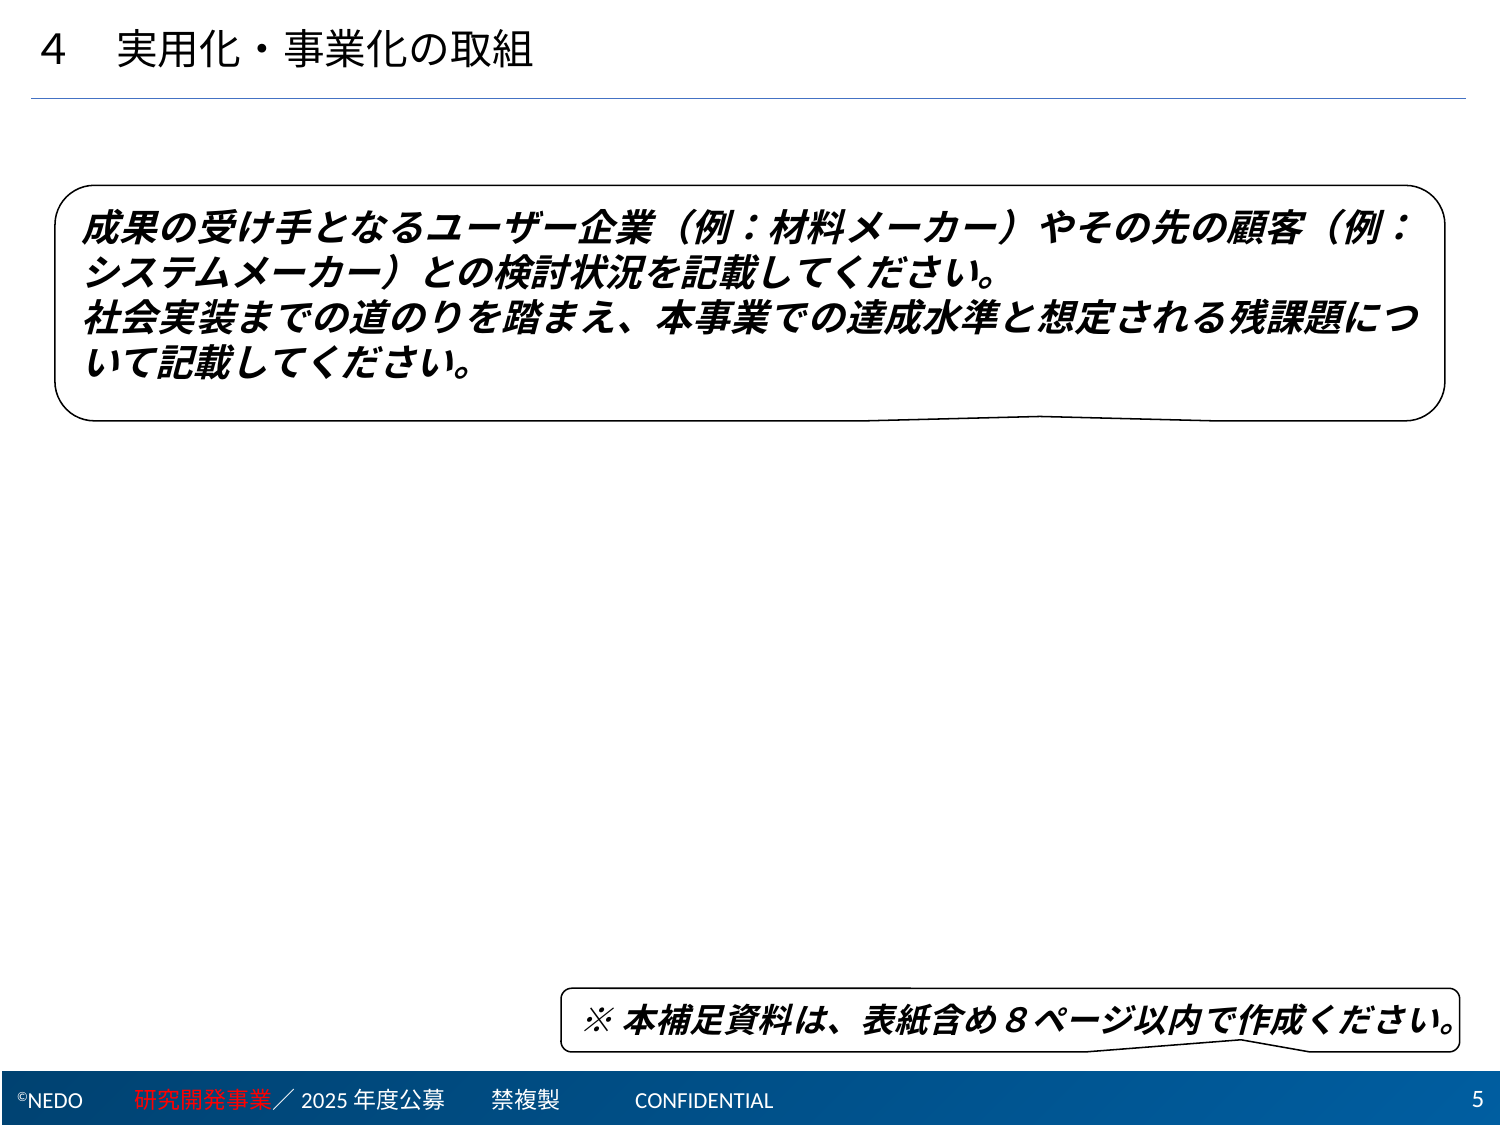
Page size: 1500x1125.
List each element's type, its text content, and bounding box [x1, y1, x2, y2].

slide_number 5 [1161, 1067, 1500, 1125]
text_box ※本補足資料は、表紙含め８ページ以内で作成ください。 [560, 988, 1460, 1052]
text_box ４ 実用化・事業化の取組 [17, 15, 549, 81]
text_box 成果の受け手となるユーザー企業（例：材料メーカー）やその先の顧客（例：システムメーカー）との検討状況を記載してください。 社会実装までの道のりを踏まえ、本事業での達成水準と想定される残課題について記載してください。 [54, 185, 1445, 421]
